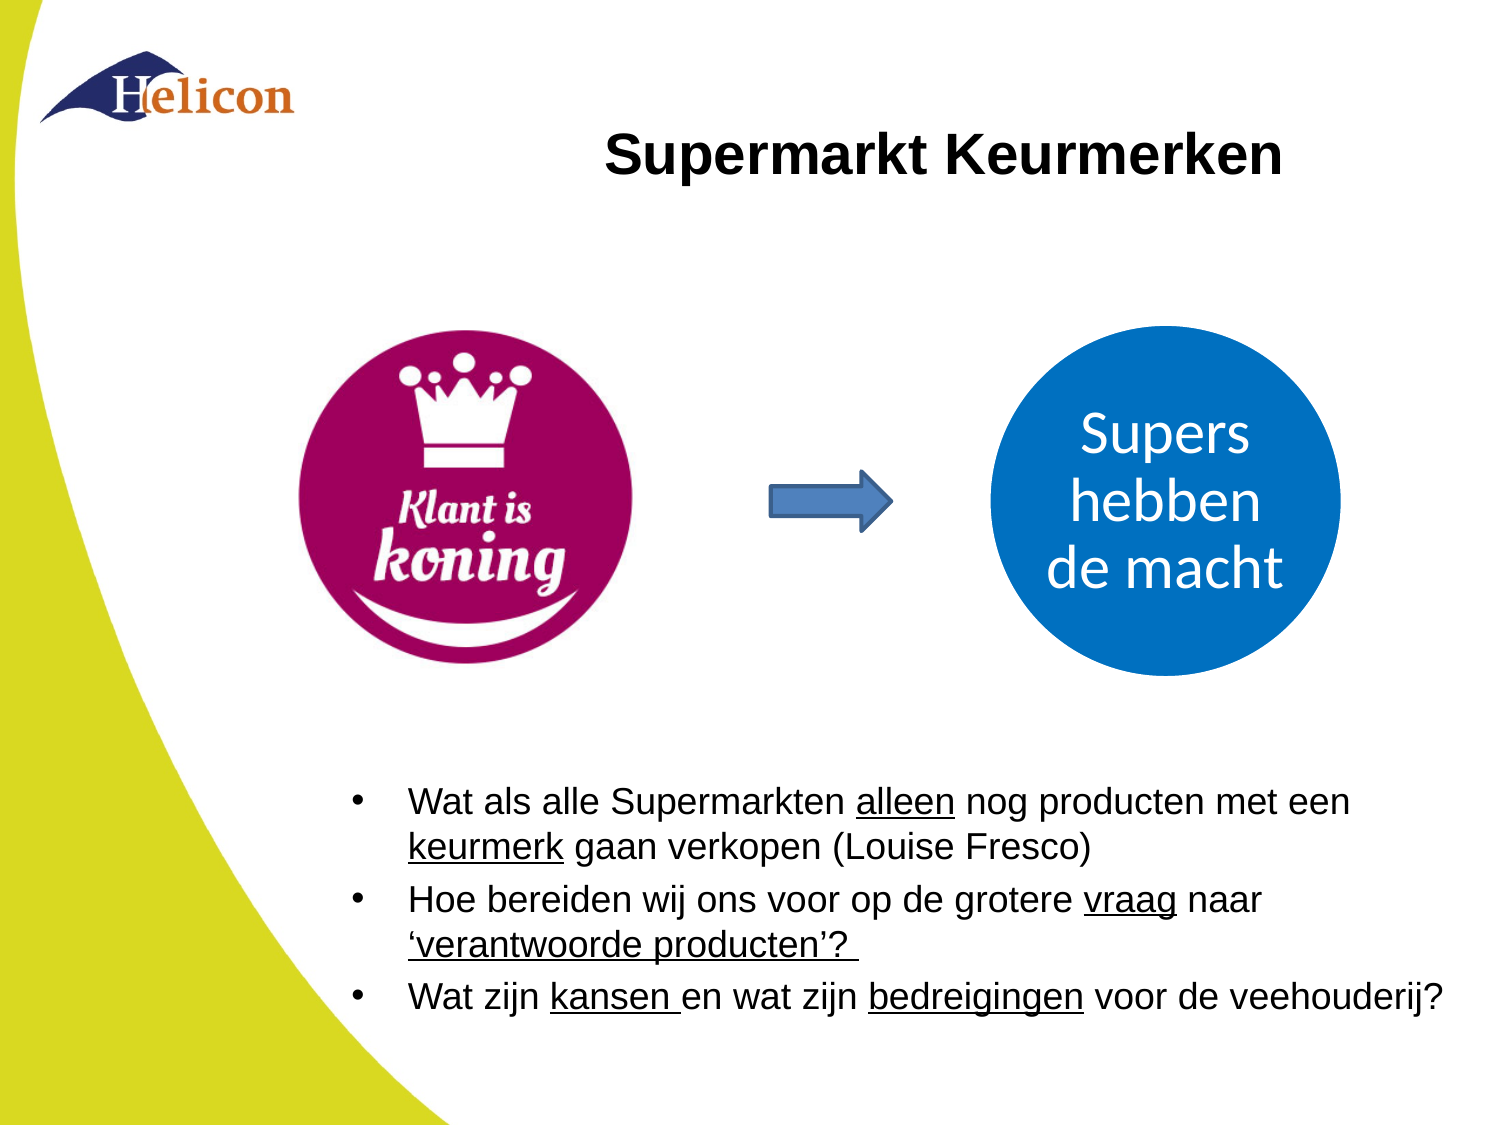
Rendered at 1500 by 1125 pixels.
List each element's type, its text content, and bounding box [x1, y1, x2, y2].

title Supermarkt Keurmerken [242, 70, 1300, 233]
picture [0, 0, 1500, 1125]
text_box [768, 484, 791, 519]
list Wat als alle Supermarkten alleen nog producten met een keurmerk gaan verkopen (Louise Fresco) Hoe bereiden wij ons voor op de grotere vraag naar ‘verantwoorde producten’? Wat zijn kansen en wat zijn bedreigingen voor de veehouderij? [336, 769, 1500, 1125]
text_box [796, 323, 1344, 679]
